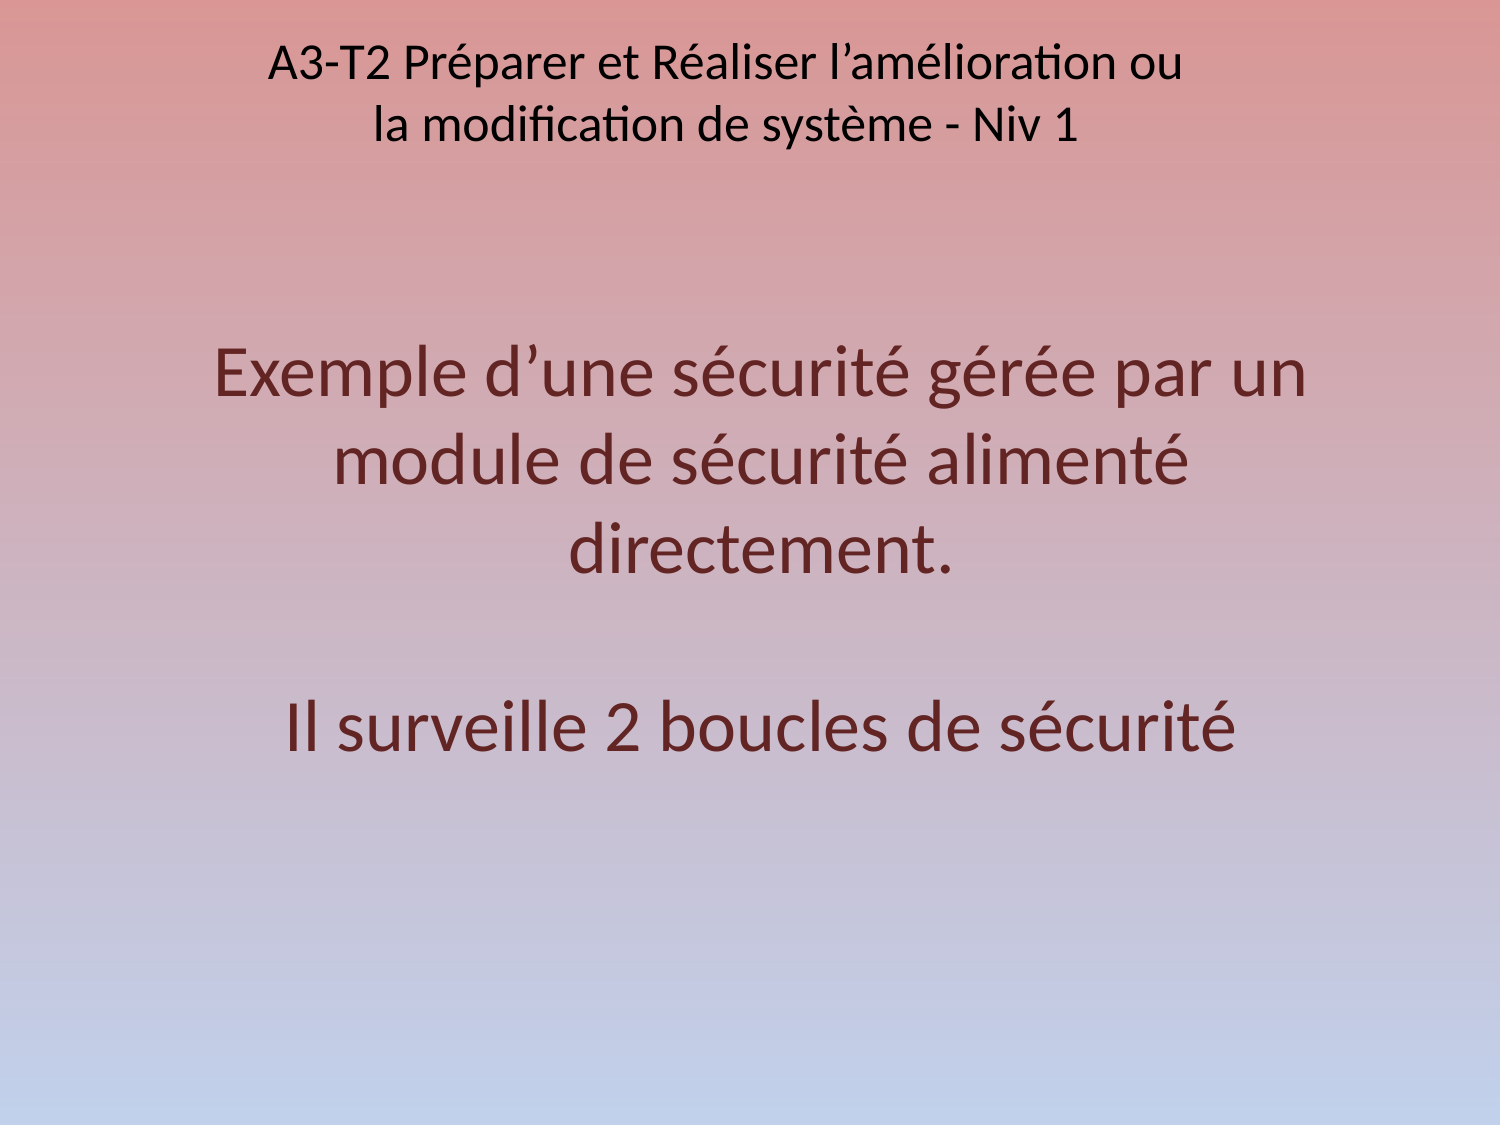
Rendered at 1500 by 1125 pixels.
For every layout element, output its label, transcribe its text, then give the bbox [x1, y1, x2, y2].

text_box Exemple d’une sécurité gérée par un module de sécurité alimenté directement. Il surveille 2 boucles de sécurité [147, 314, 1376, 787]
title A3-T2 Préparer et Réaliser l’amélioration ou la modification de système - Niv 1 [242, 19, 1211, 161]
